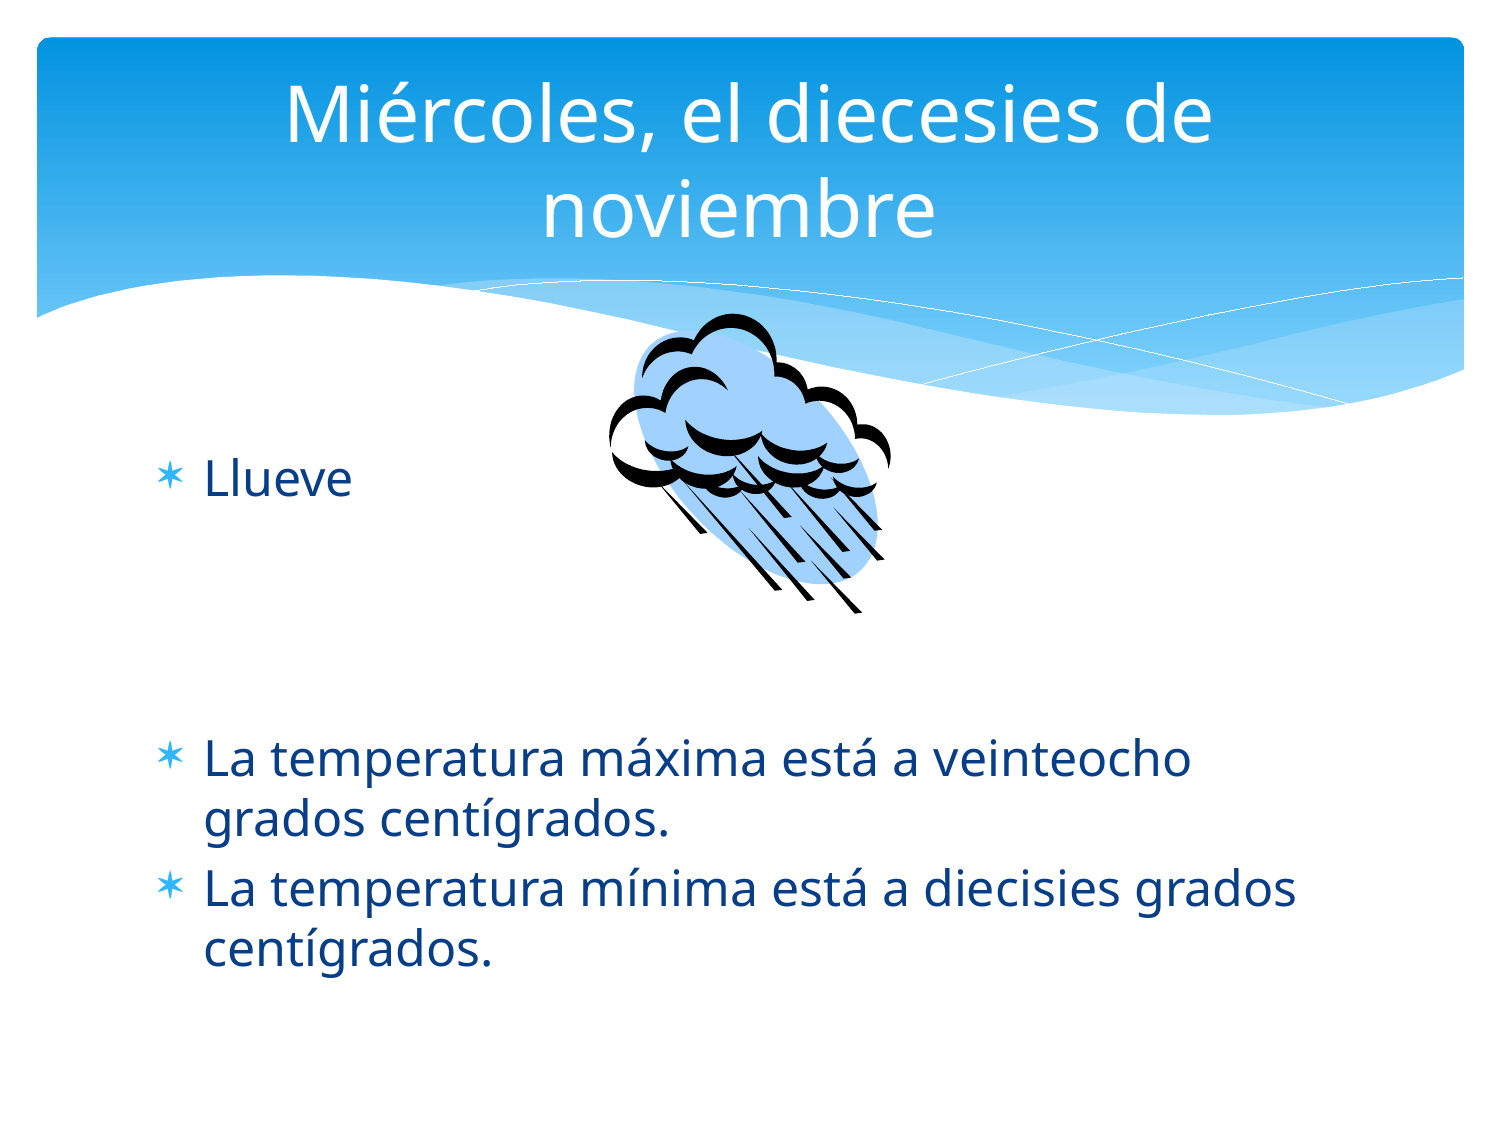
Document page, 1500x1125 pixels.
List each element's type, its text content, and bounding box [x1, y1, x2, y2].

picture [608, 312, 896, 614]
list Llueve La temperatura máxima está a veinteocho grados centígrados. La temperatura mínima está a diecisies grados centígrados. [143, 438, 1359, 1005]
title Miércoles, el diecesies de noviembre [75, 55, 1425, 261]
